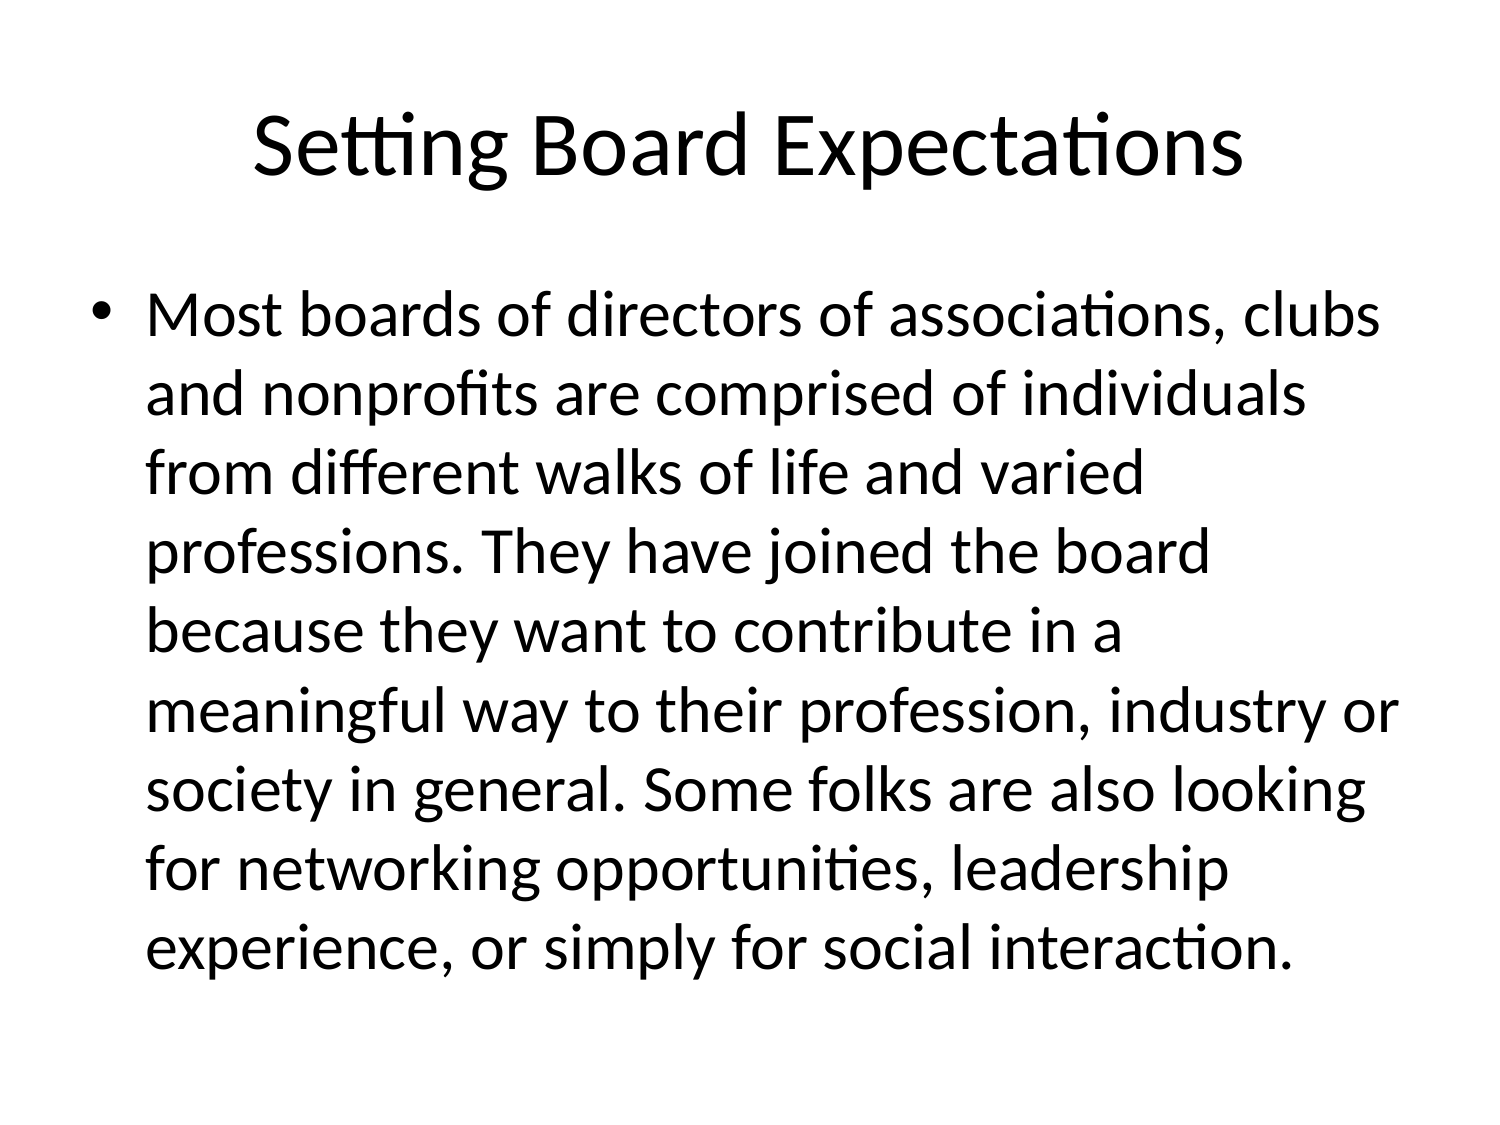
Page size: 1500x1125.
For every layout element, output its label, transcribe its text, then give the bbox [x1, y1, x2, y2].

title Setting Board Expectations [75, 45, 1425, 233]
list Most boards of directors of associations, clubs and nonprofits are comprised of individuals from different walks of life and varied professions. They have joined the board because they want to contribute in a meaningful way to their profession, industry or society in general. Some folks are also looking for networking opportunities, leadership experience, or simply for social interaction. [75, 262, 1425, 1005]
